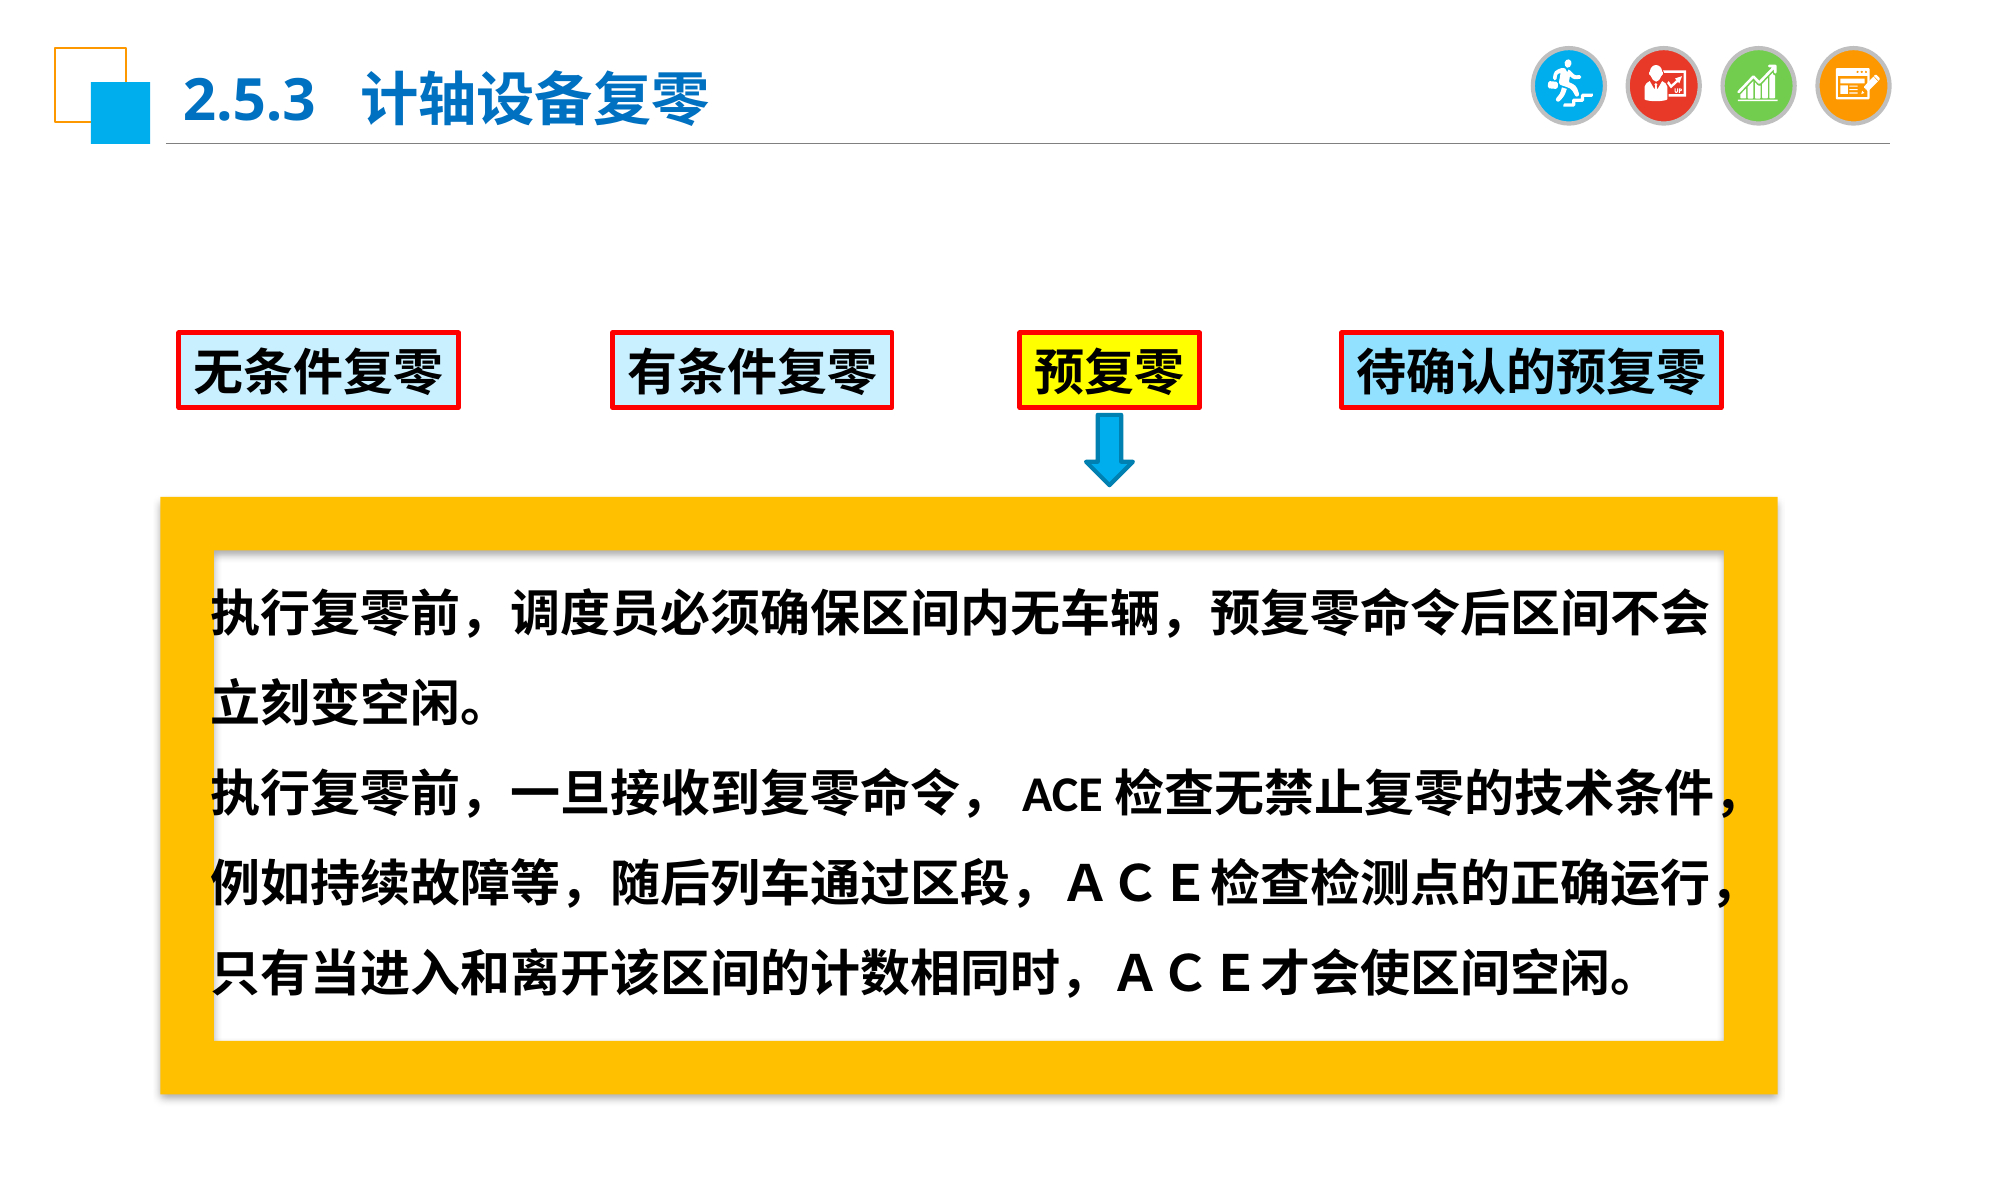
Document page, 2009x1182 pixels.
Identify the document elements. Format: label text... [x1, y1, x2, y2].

text_box [1084, 412, 1135, 488]
text_box 2.5.3 计轴设备复零 [162, 51, 731, 142]
text_box 无条件复零 [178, 332, 459, 408]
text_box 有条件复零 [612, 332, 893, 408]
text_box 预复零 [1019, 332, 1200, 408]
text_box 待确认的预复零 [1341, 332, 1722, 408]
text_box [160, 496, 1778, 1095]
